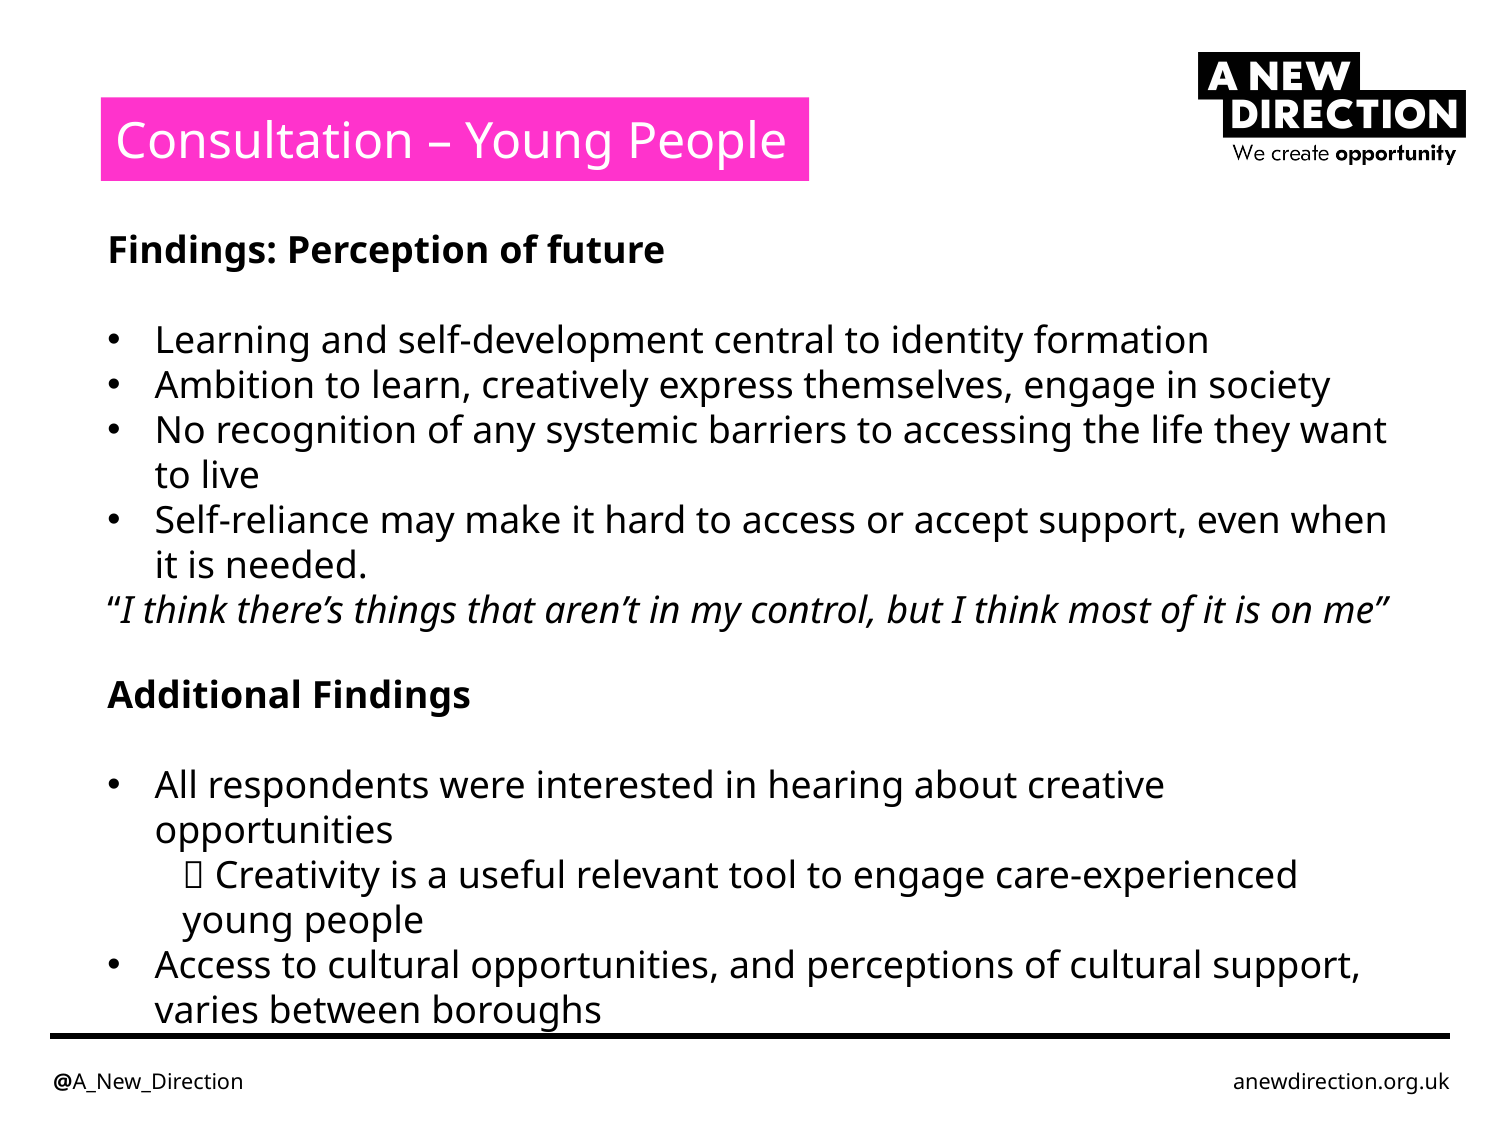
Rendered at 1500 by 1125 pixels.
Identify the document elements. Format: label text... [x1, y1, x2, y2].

text_box anewdirection.org.uk [1407, 1063, 1450, 1094]
text_box Findings: Perception of future Learning and self-development central to identity formation Ambition to learn, creatively express themselves, engage in society No recognition of any systemic barriers to accessing the life they want to live Self-reliance may make it hard to access or accept support, even when it is needed. “I think there’s things that aren’t in my control, but I think most of it is on me” Additional Findings All respondents were interested in hearing about creative opportunities  Creativity is a useful relevant tool to engage care-experienced young people Access to cultural opportunities, and perceptions of cultural support, varies between boroughs [92, 219, 1407, 1124]
text_box [50, 1033, 92, 1039]
text_box @A_New_Direction [53, 1063, 92, 1094]
text_box [1407, 1033, 1450, 1039]
picture [1198, 52, 1466, 165]
text_box Consultation – Young People [100, 97, 810, 181]
